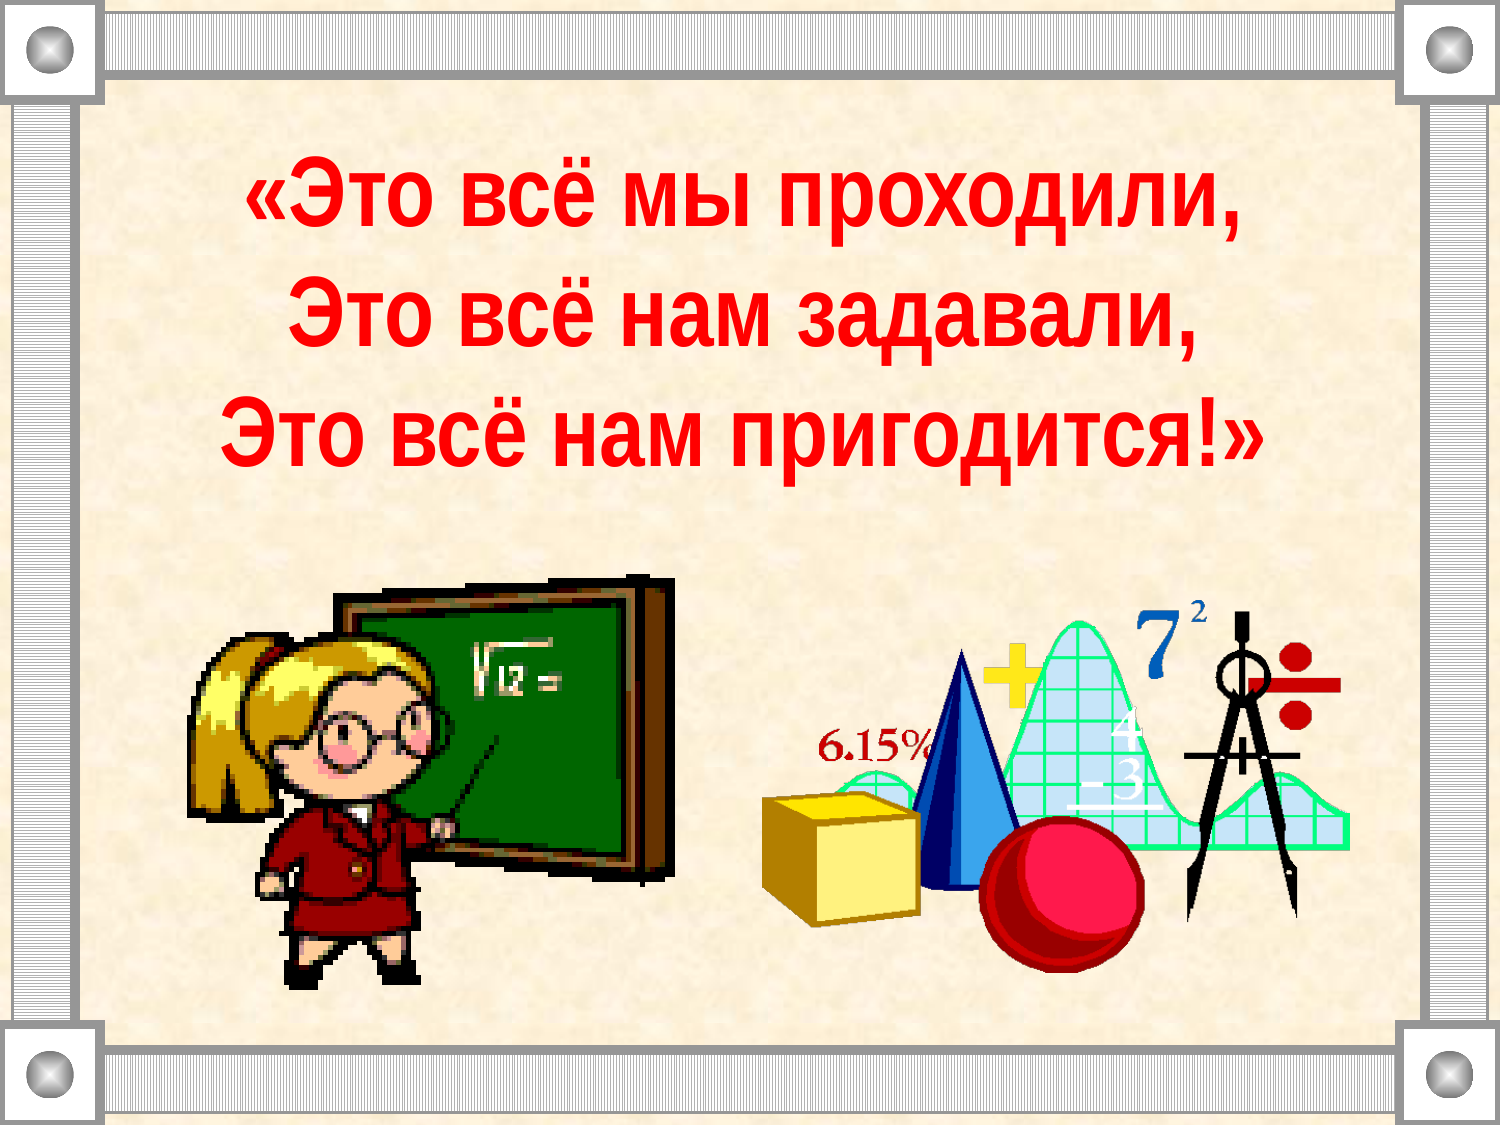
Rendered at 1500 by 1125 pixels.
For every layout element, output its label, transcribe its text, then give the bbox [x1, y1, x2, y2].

picture [80, 80, 1420, 212]
picture [0, 105, 11, 1020]
picture [1489, 105, 1500, 1020]
picture [105, 0, 1395, 11]
picture [105, 1114, 1395, 1125]
picture [80, 401, 1420, 1045]
title «Это всё мы проходили, Это всё нам задавали, Это всё нам пригодится!» [62, 212, 1426, 401]
